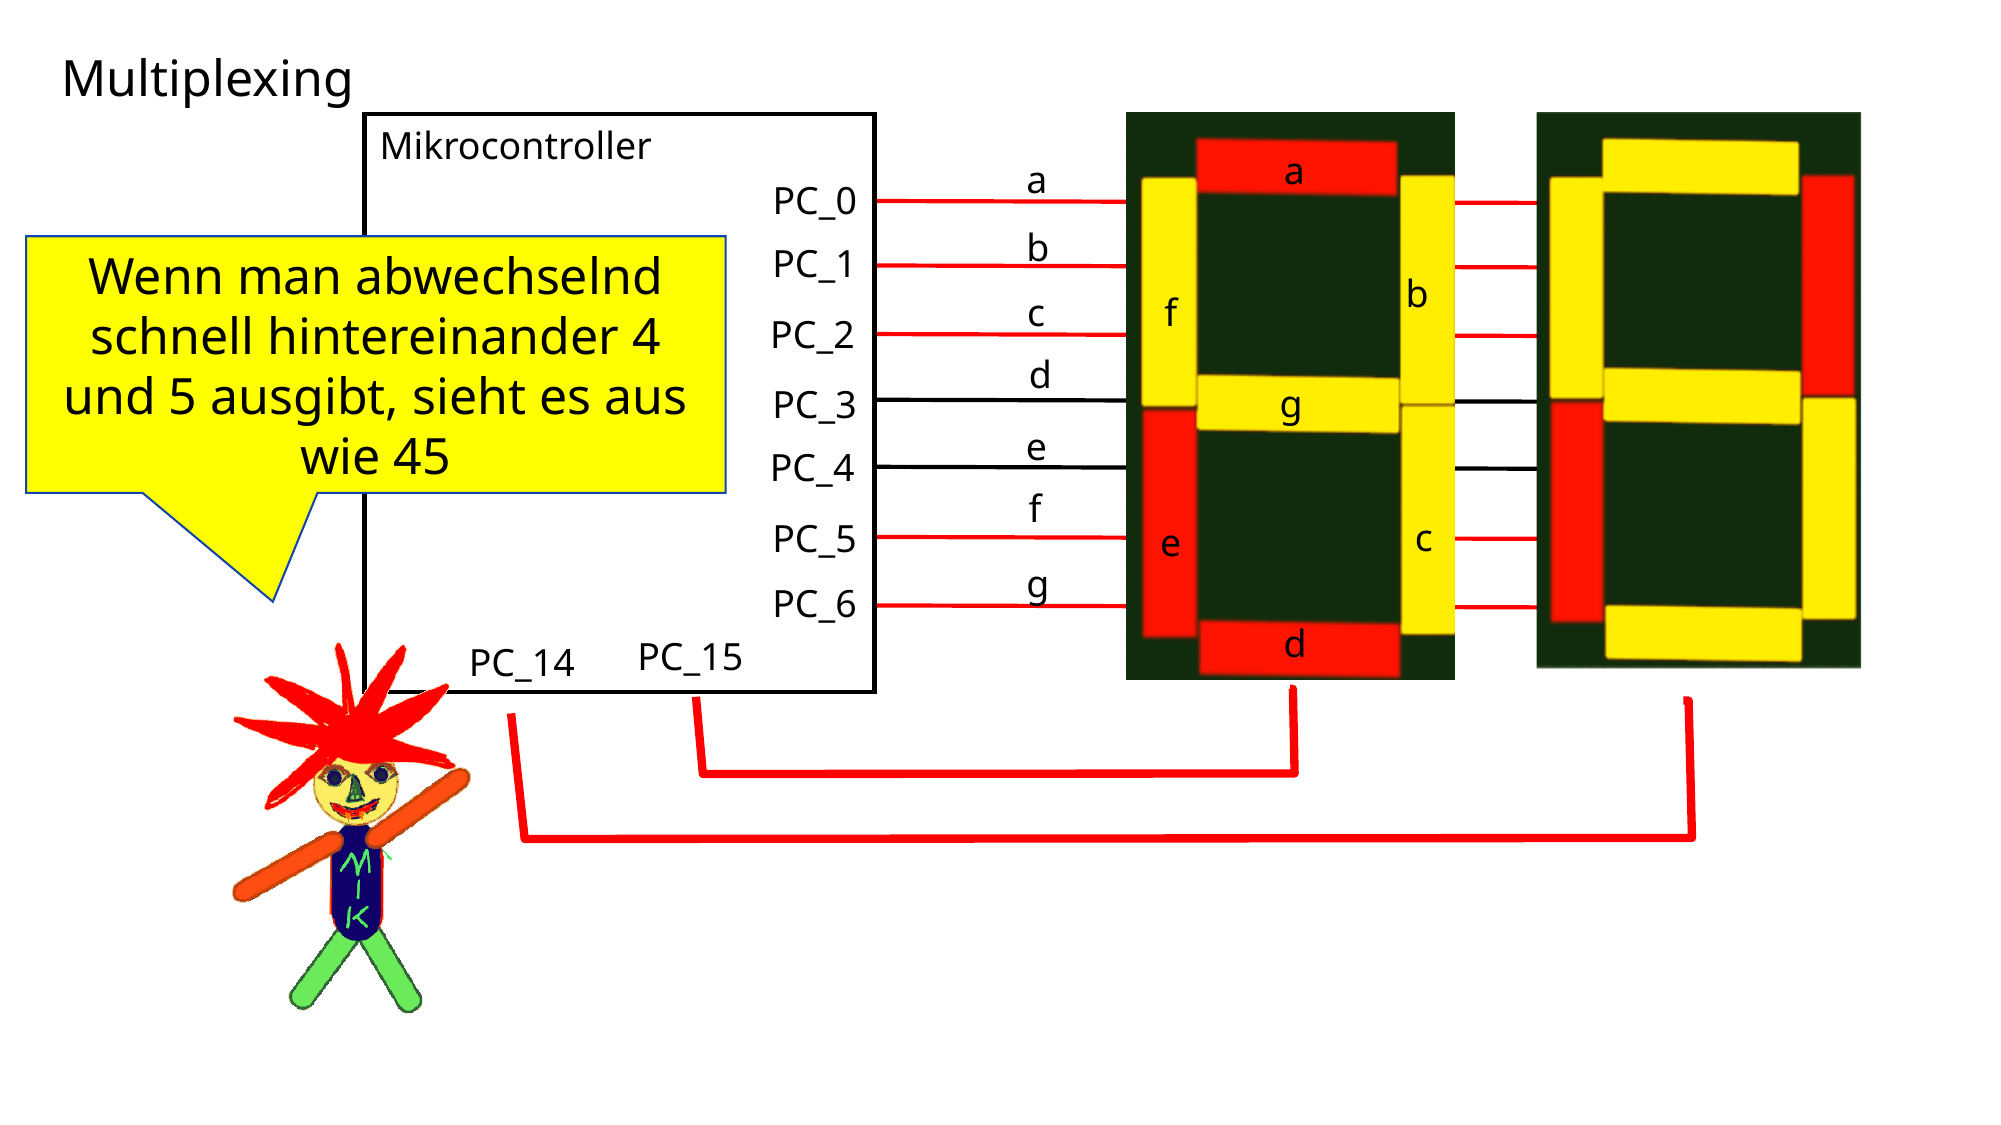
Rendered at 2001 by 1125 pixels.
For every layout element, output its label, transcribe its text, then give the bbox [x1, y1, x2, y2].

text_box g [1011, 608, 1065, 613]
text_box PC_0 [757, 169, 873, 230]
text_box f [1014, 477, 1057, 536]
title Multiplexing [3, 0, 412, 116]
text_box PC_4 [755, 436, 875, 497]
picture [1126, 112, 1455, 680]
text_box b [1011, 268, 1064, 277]
text_box PC_2 [755, 303, 896, 364]
text_box PC_14 [454, 631, 590, 692]
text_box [845, 466, 1126, 470]
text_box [842, 333, 1126, 337]
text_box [1455, 466, 1536, 470]
text_box a [1011, 204, 1063, 209]
text_box [695, 688, 1294, 711]
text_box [1455, 399, 1536, 403]
text_box c [1012, 337, 1060, 342]
text_box c [1012, 281, 1060, 333]
text_box PC_6 [757, 572, 872, 633]
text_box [854, 399, 1126, 403]
text_box g [1011, 552, 1065, 605]
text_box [1455, 200, 1536, 204]
text_box e [1011, 415, 1062, 466]
text_box PC_5 [757, 507, 872, 568]
text_box d [1014, 343, 1067, 399]
text_box Mikrocontroller [364, 113, 876, 693]
text_box [511, 700, 1692, 839]
text_box PC_15 [622, 625, 759, 686]
text_box a [1011, 148, 1063, 200]
picture [1536, 112, 1862, 669]
text_box e [1011, 470, 1062, 476]
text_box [1455, 333, 1536, 337]
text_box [1455, 536, 1536, 540]
text_box PC_1 [757, 232, 872, 293]
text_box b [1011, 216, 1064, 265]
text_box Wenn man abwechselnd schnell hintereinander 4 und 5 ausgibt, sieht es aus wie 45 [25, 235, 727, 604]
picture [207, 633, 486, 1022]
text_box PC_3 [757, 373, 872, 434]
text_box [777, 200, 1126, 204]
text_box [848, 536, 1126, 540]
